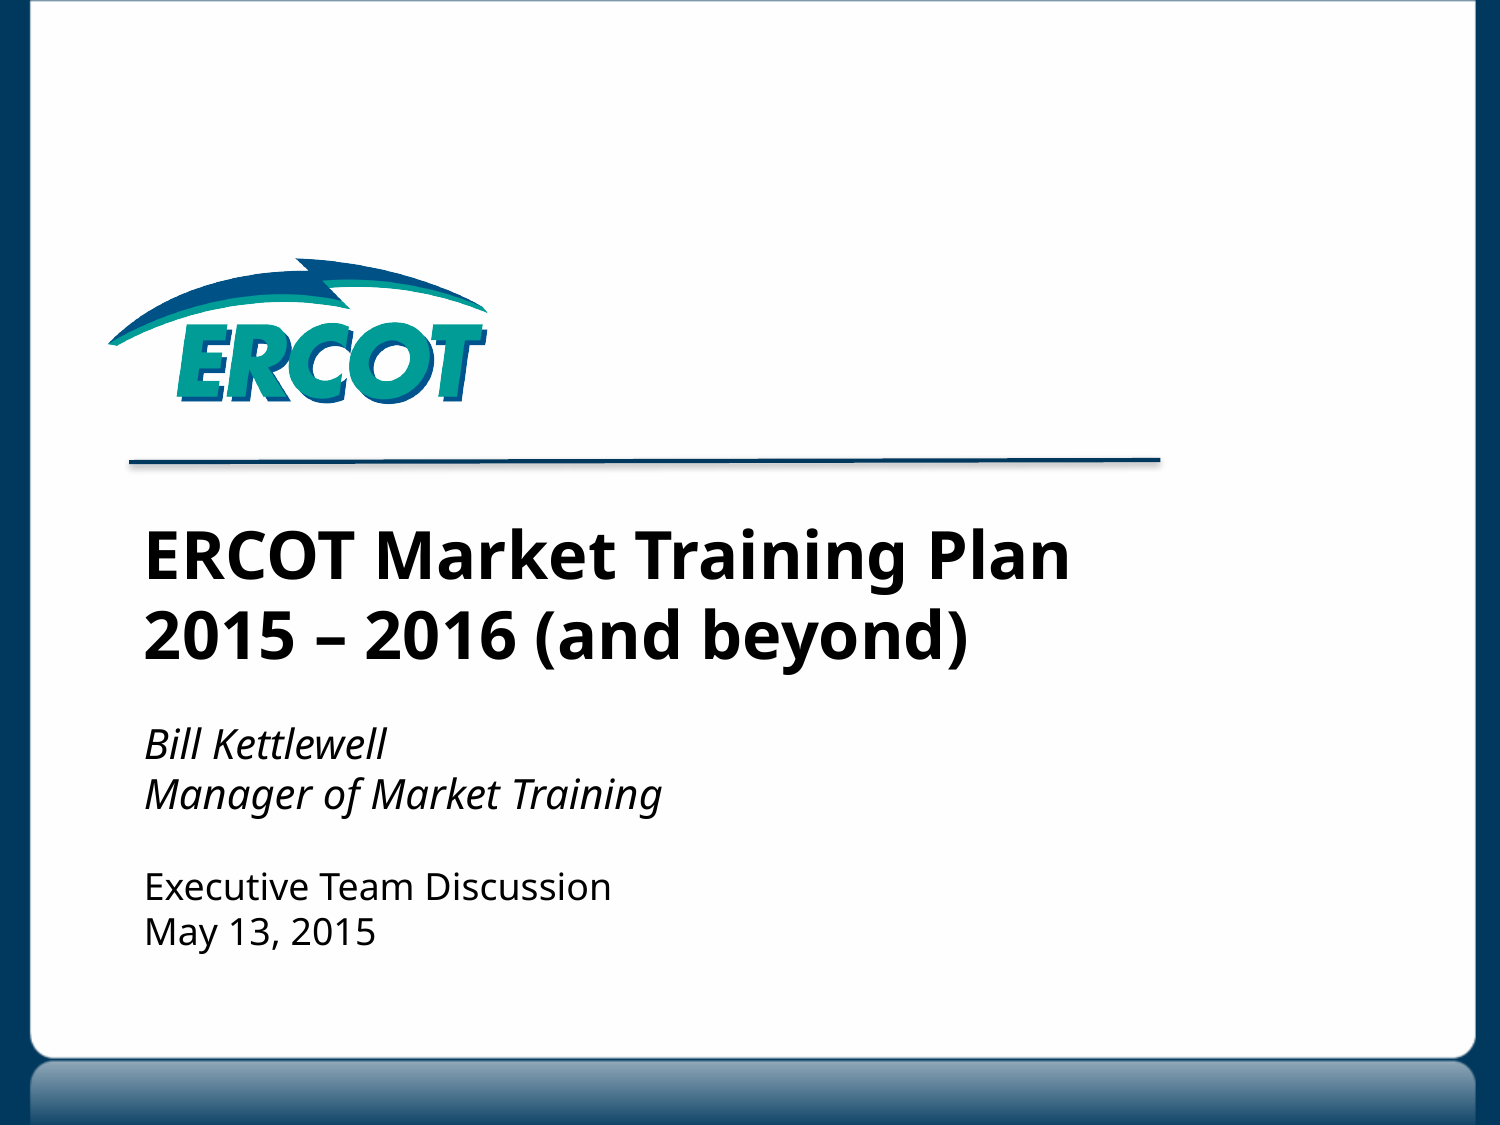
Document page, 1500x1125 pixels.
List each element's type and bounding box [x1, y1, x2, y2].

text_box [98, 245, 1367, 966]
picture [0, 0, 1500, 1125]
